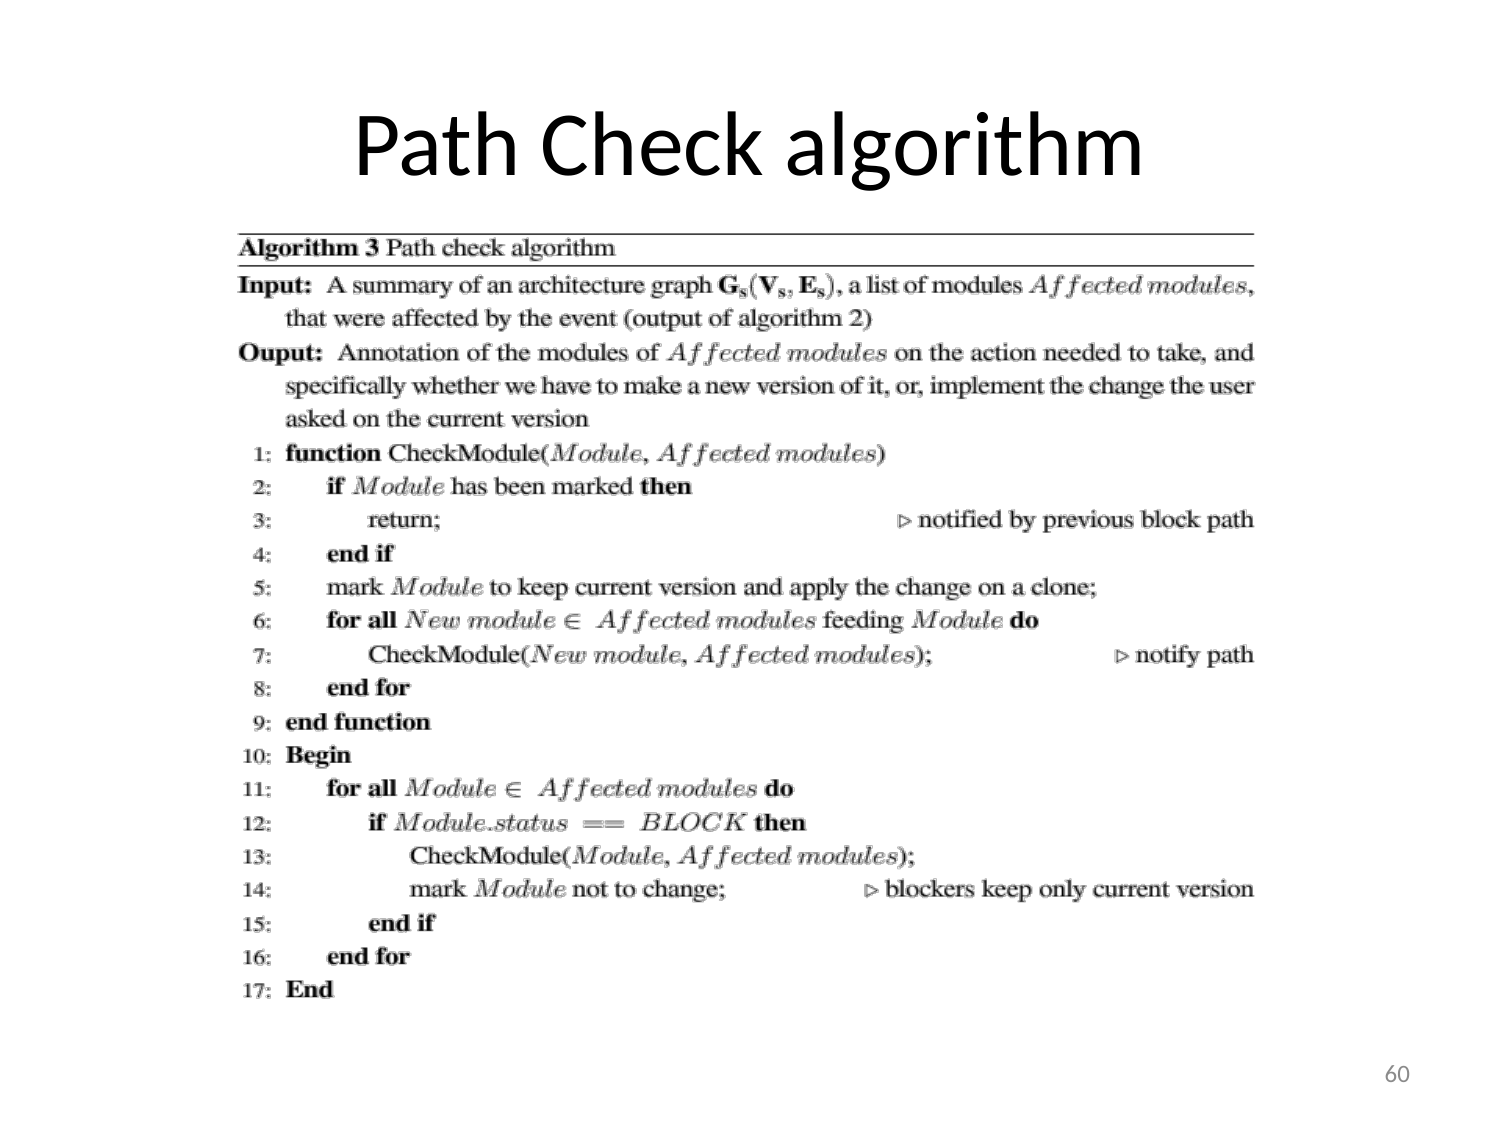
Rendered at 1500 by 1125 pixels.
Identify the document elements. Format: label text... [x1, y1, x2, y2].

picture [230, 224, 1270, 1007]
text_box Path Check algorithm [75, 45, 1425, 233]
slide_number 60 [1074, 1042, 1425, 1103]
